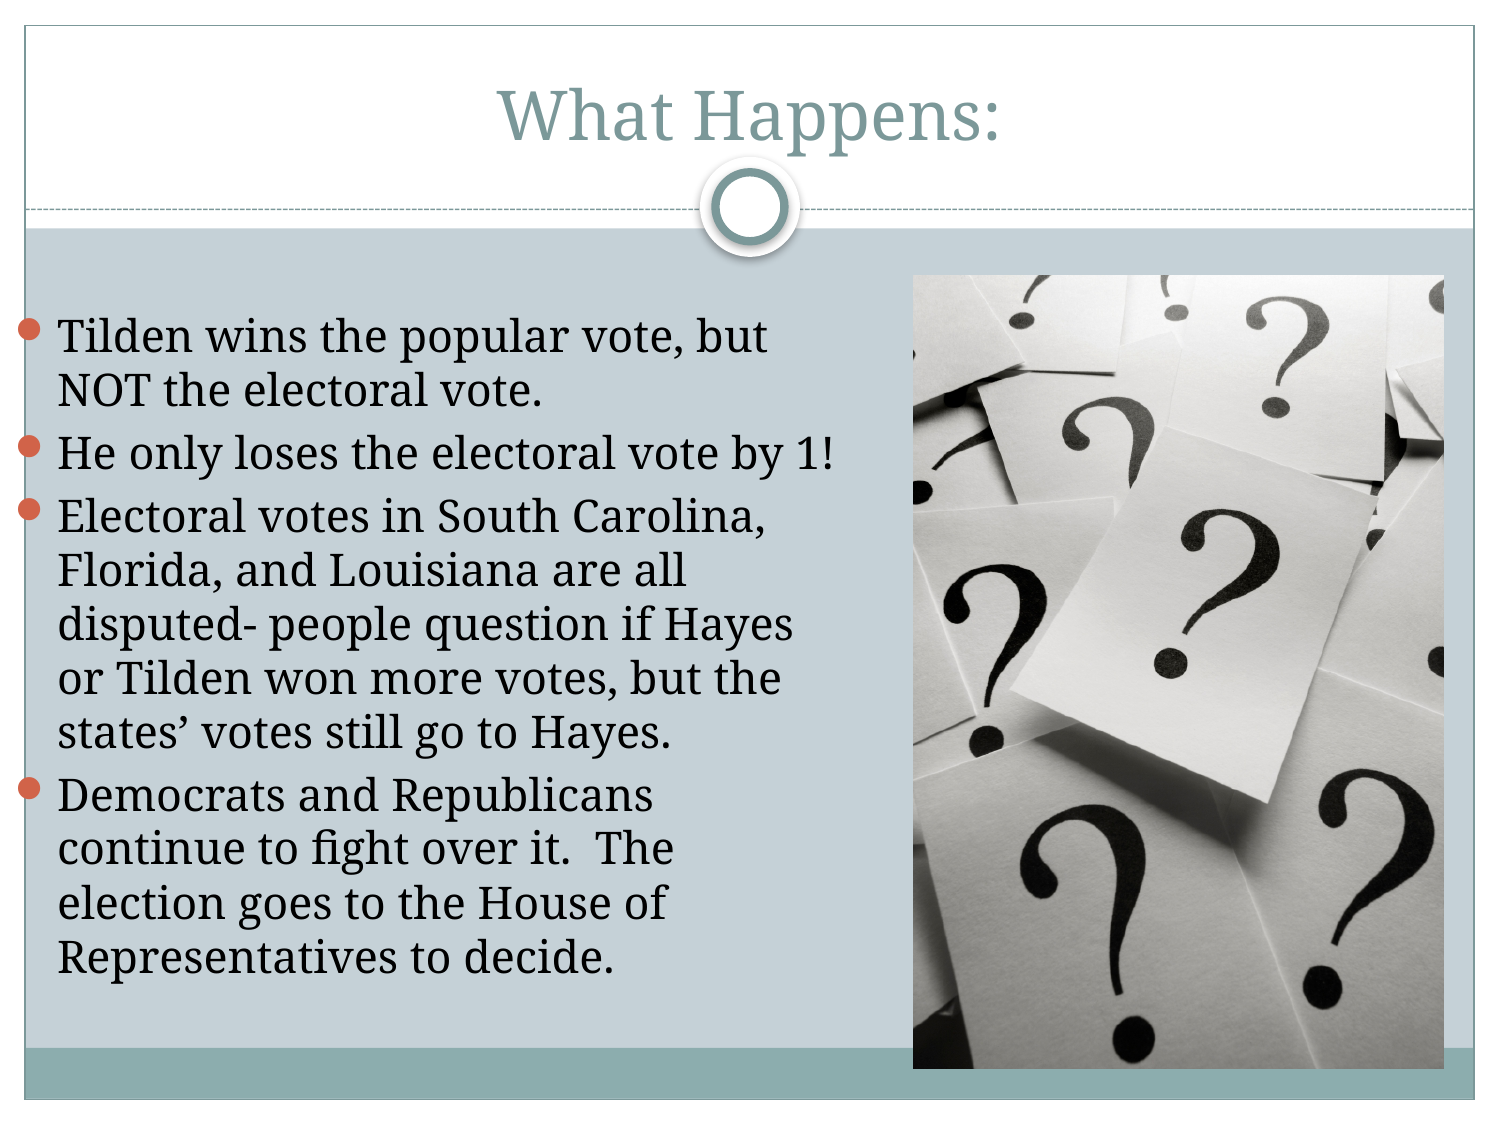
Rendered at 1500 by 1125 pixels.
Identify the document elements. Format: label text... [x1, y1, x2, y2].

picture [913, 275, 1444, 1069]
list Tilden wins the popular vote, but NOT the electoral vote. He only loses the electoral vote by 1! Electoral votes in South Carolina, Florida, and Louisiana are all disputed- people question if Hayes or Tilden won more votes, but the states’ votes still go to Hayes. Democrats and Republicans continue to fight over it. The election goes to the House of Representatives to decide. [0, 299, 856, 1005]
title What Happens: [49, 37, 1450, 162]
